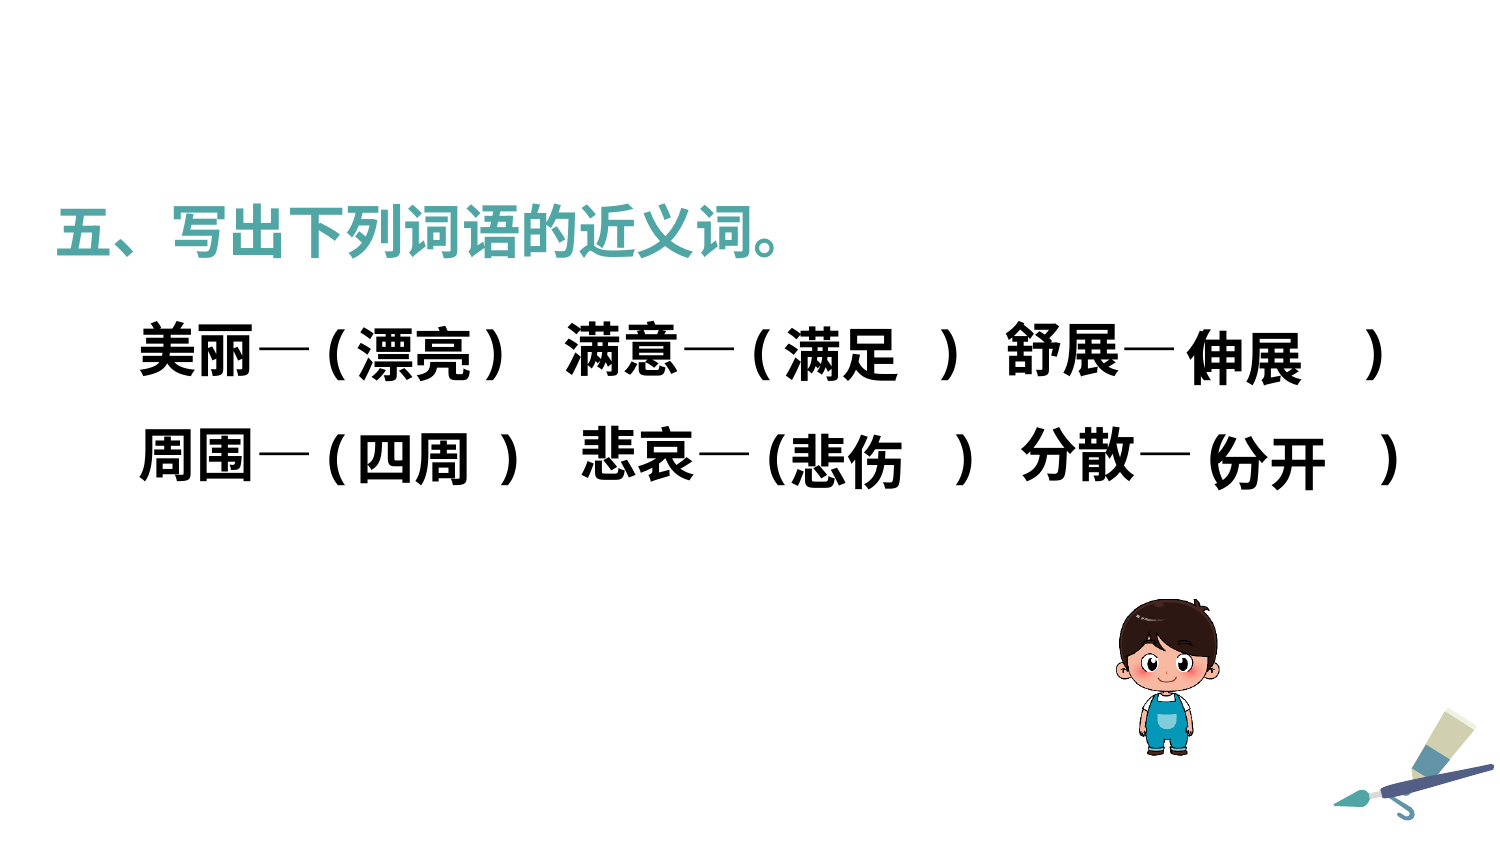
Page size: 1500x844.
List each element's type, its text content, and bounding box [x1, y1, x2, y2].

picture [1091, 599, 1233, 844]
text_box 美丽—( ) 满意—( ) 舒展—( ) 周围—( ) 悲哀—( ) 分散—( ) [123, 270, 1493, 496]
text_box 五、写出下列词语的近义词。 [39, 152, 871, 273]
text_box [1358, 708, 1481, 844]
text_box 分开 [1196, 384, 1343, 504]
text_box 伸展 [1172, 279, 1319, 400]
text_box 四周 [341, 396, 489, 500]
text_box 满足 [769, 276, 916, 396]
text_box 漂亮 [341, 276, 489, 396]
text_box 悲伤 [774, 383, 922, 504]
